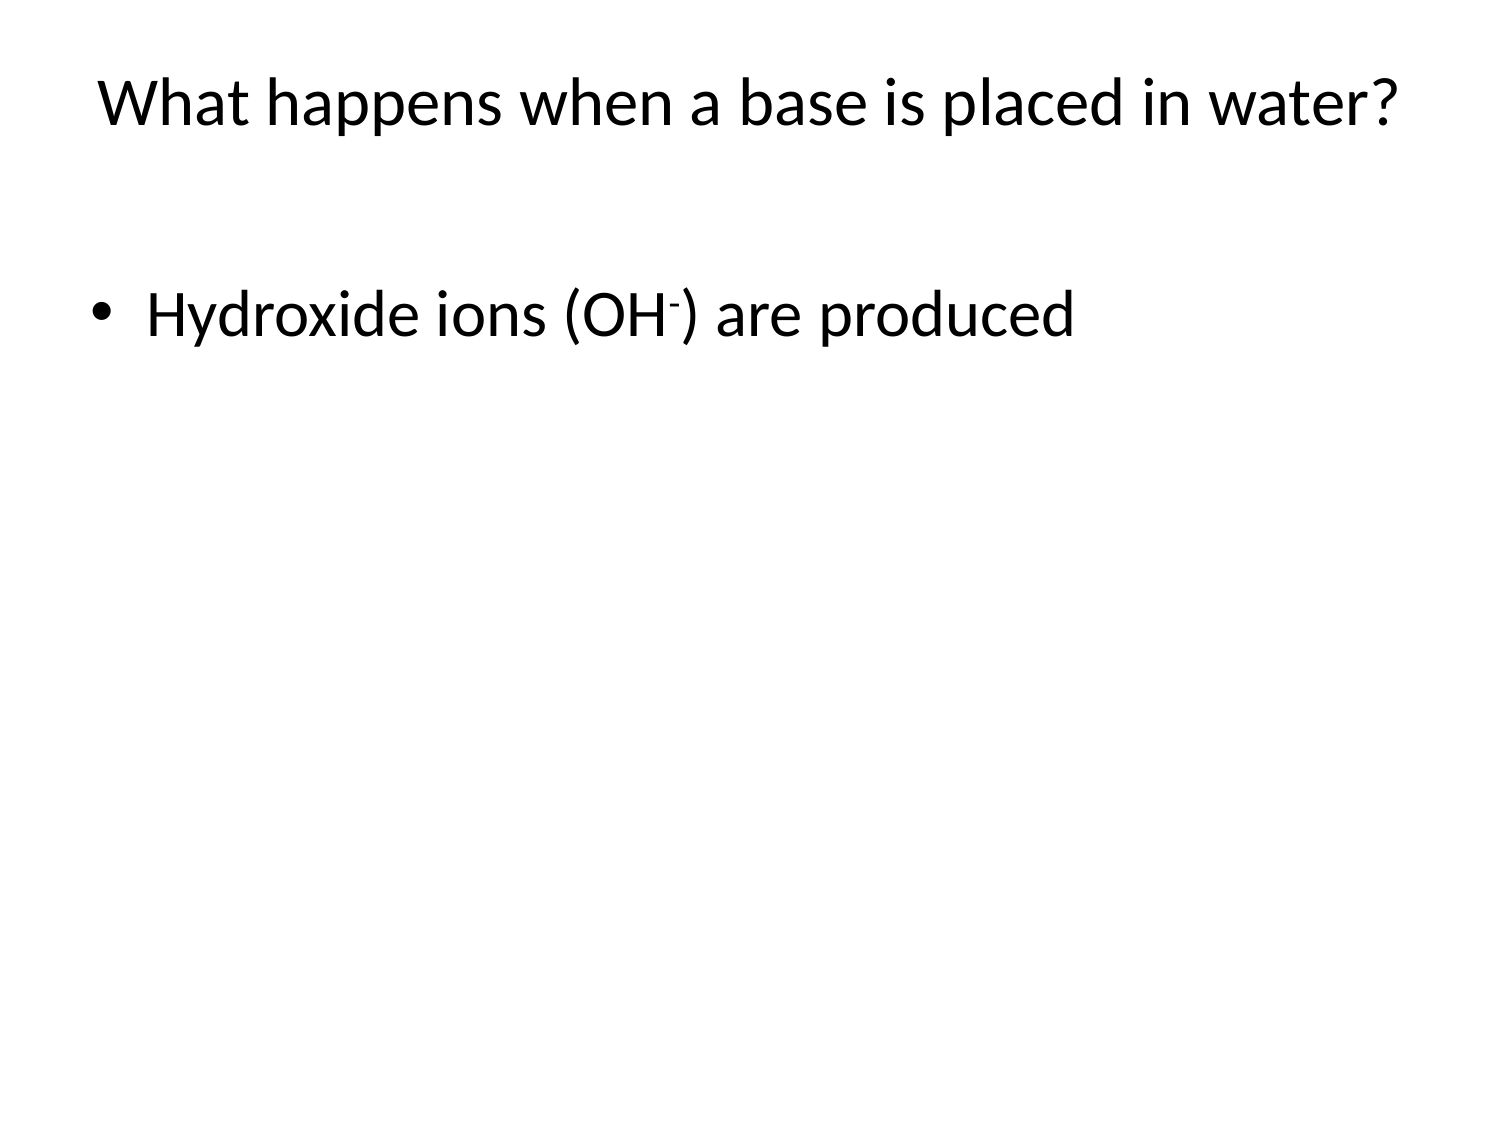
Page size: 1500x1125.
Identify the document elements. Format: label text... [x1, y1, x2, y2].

list Hydroxide ions (OH-) are produced [75, 262, 1425, 1005]
title What happens when a base is placed in water? [75, 45, 1425, 233]
